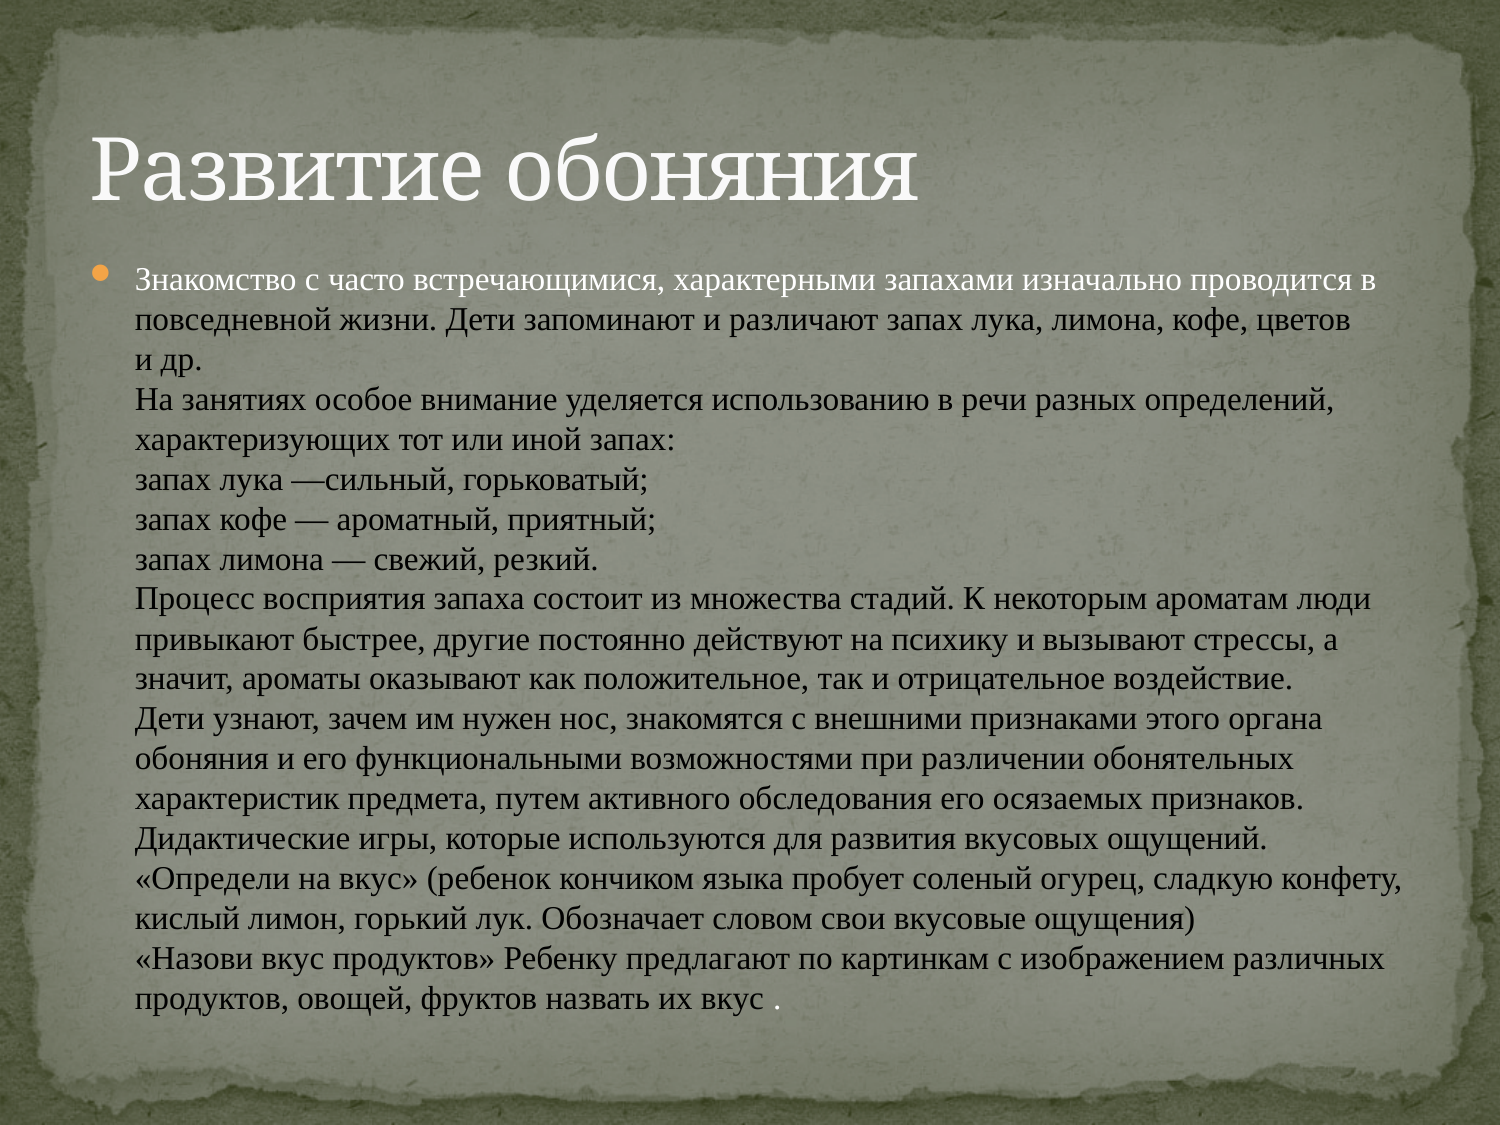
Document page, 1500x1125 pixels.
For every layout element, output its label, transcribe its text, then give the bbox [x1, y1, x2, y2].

list Знакомство с часто встречающимися, характерными запахами изначально проводится в повседневной жизни. Дети запоминают и различают запах лука, лимона, кофе, цветов и др. На занятиях особое внимание уделяется использованию в речи разных определений, характеризующих тот или иной запах: запах лука —сильный, горьковатый; запах кофе — ароматный, приятный; запах лимона — свежий, резкий. Процесс восприятия запаха состоит из множества стадий. К некоторым ароматам люди привыкают быстрее, другие постоянно действуют на психику и вызывают стрессы, а значит, ароматы оказывают как положительное, так и отрицательное воздействие. Дети узнают, зачем им нужен нос, знакомятся с внешними признаками этого органа обоняния и его функциональными возможностями при различении обонятельных характеристик предмета, путем активного обследования его осязаемых признаков. Дидактические игры, которые используются для развития вкусовых ощущений. «Определи на вкус» (ребенок кончиком языка пробует соленый огурец, сладкую конфету, кислый лимон, горький лук. Обозначает словом свои вкусовые ощущения) «Назови вкус продуктов» Ребенку предлагают по картинкам с изображением различных продуктов, овощей, фруктов назвать их вкус . [75, 249, 1425, 1000]
title Развитие обоняния [74, 24, 1425, 225]
